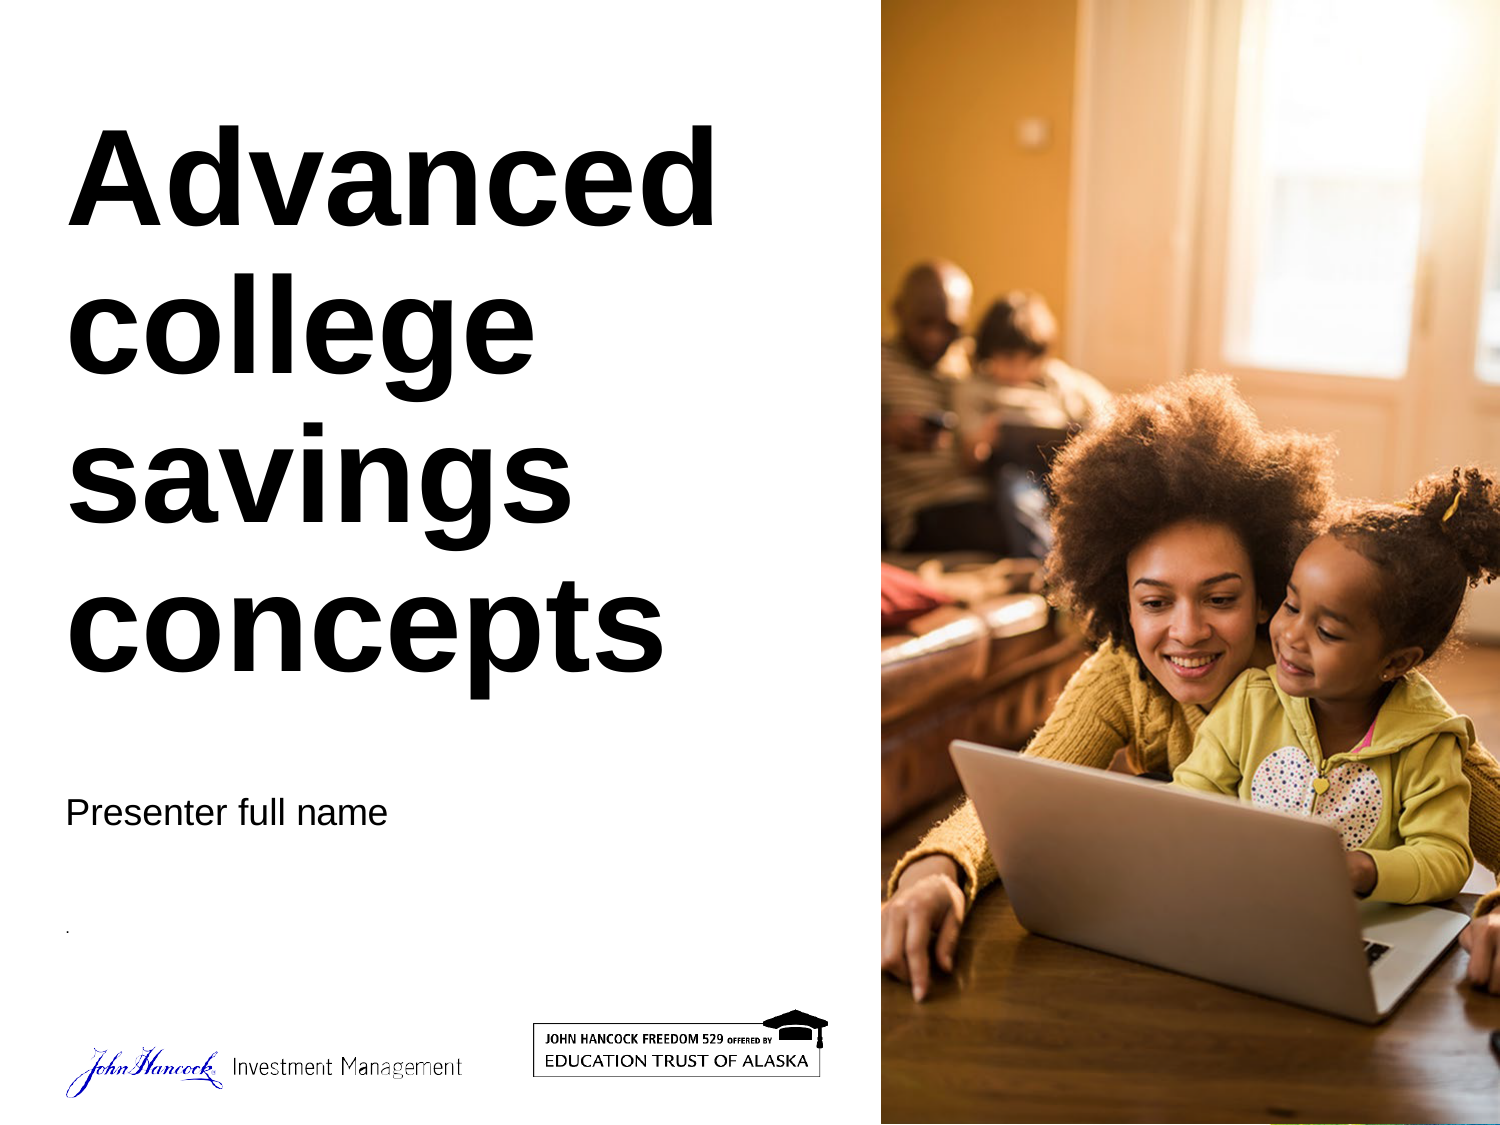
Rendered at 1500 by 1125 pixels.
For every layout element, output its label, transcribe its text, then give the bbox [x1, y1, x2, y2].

picture [533, 1008, 828, 1077]
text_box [342, 1057, 462, 1079]
text_box [270, 1062, 279, 1075]
text_box Advanced college savings concepts Presenter full name [63, 83, 725, 833]
text_box [259, 1062, 269, 1076]
text_box [288, 1062, 303, 1075]
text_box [881, 0, 1500, 1125]
text_box [326, 1058, 333, 1075]
text_box . [63, 914, 73, 937]
picture [66, 1046, 223, 1098]
text_box [239, 1062, 247, 1075]
text_box [248, 1062, 259, 1075]
text_box [316, 1062, 325, 1075]
